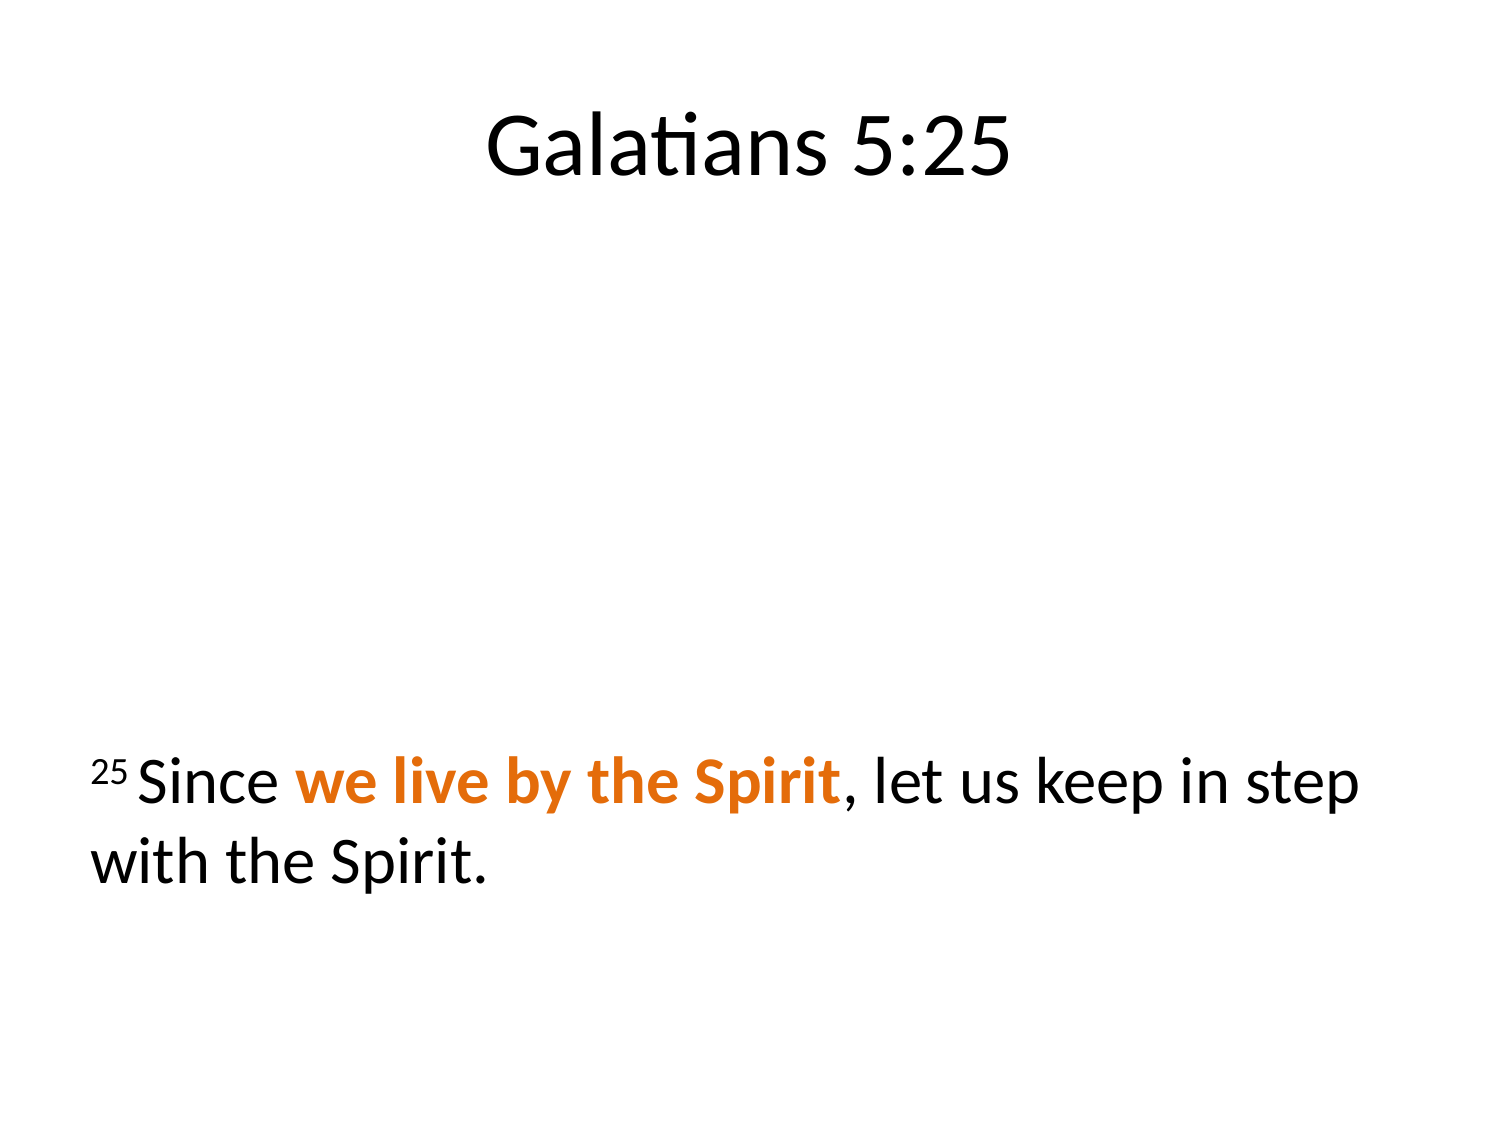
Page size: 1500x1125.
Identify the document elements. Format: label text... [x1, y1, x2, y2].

title Galatians 5:25 [75, 45, 1425, 233]
list 25 Since we live by the Spirit, let us keep in step with the Spirit. [75, 262, 1425, 1005]
